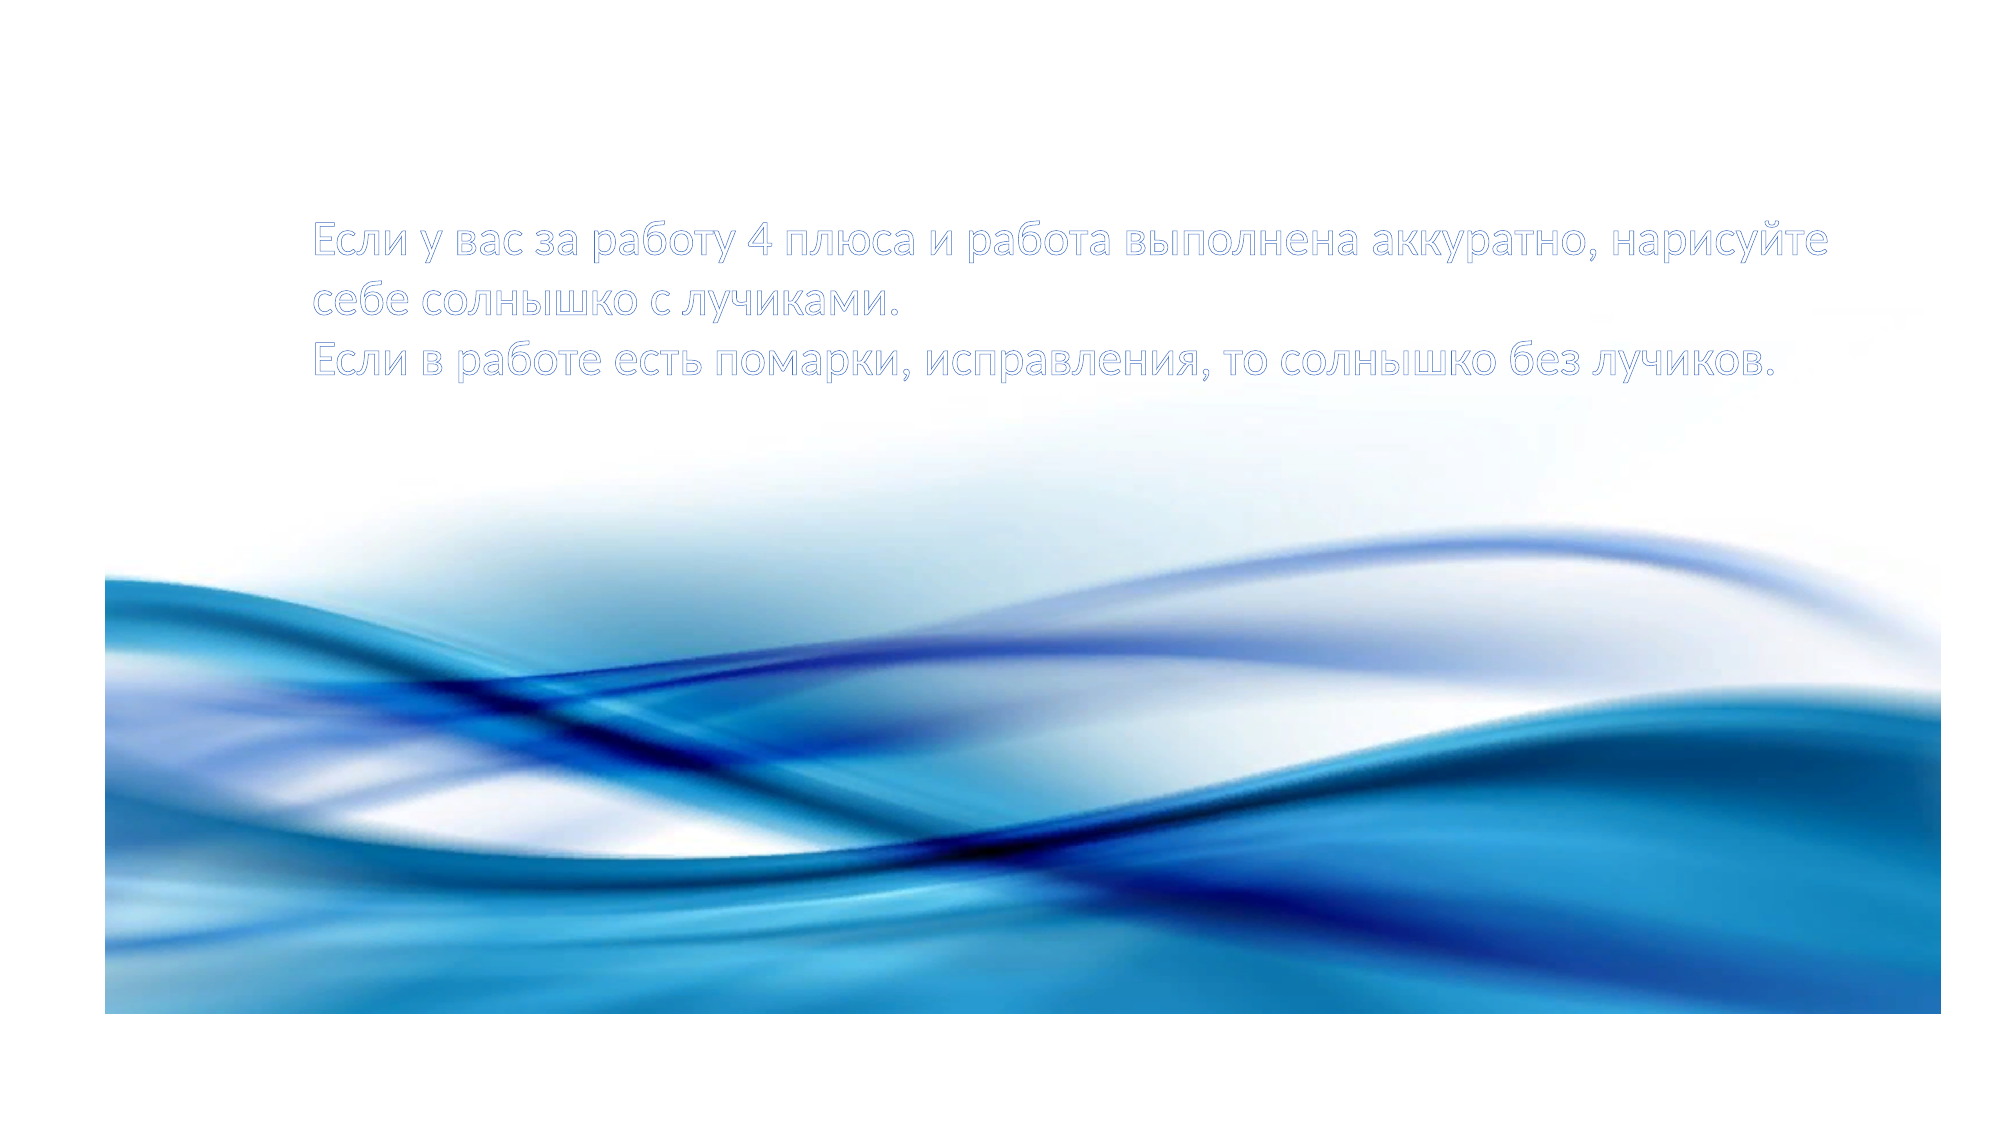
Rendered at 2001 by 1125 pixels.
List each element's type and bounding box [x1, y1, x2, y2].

list [105, 42, 1941, 1014]
